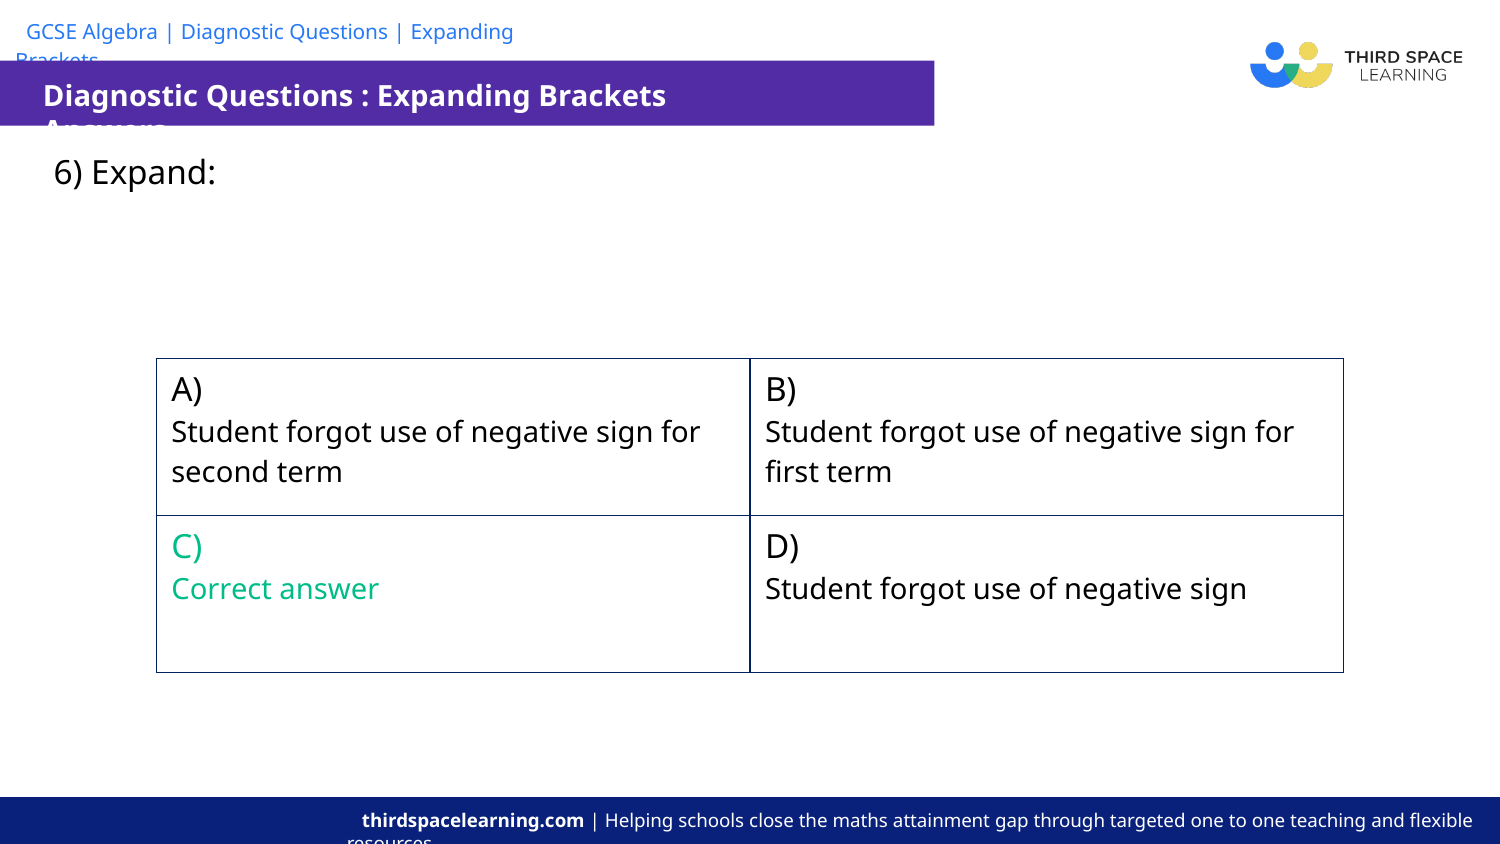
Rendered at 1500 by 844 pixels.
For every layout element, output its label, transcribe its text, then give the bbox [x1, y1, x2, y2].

text_box Diagnostic Questions : Expanding Brackets Answers [27, 61, 778, 162]
picture [1250, 33, 1465, 99]
